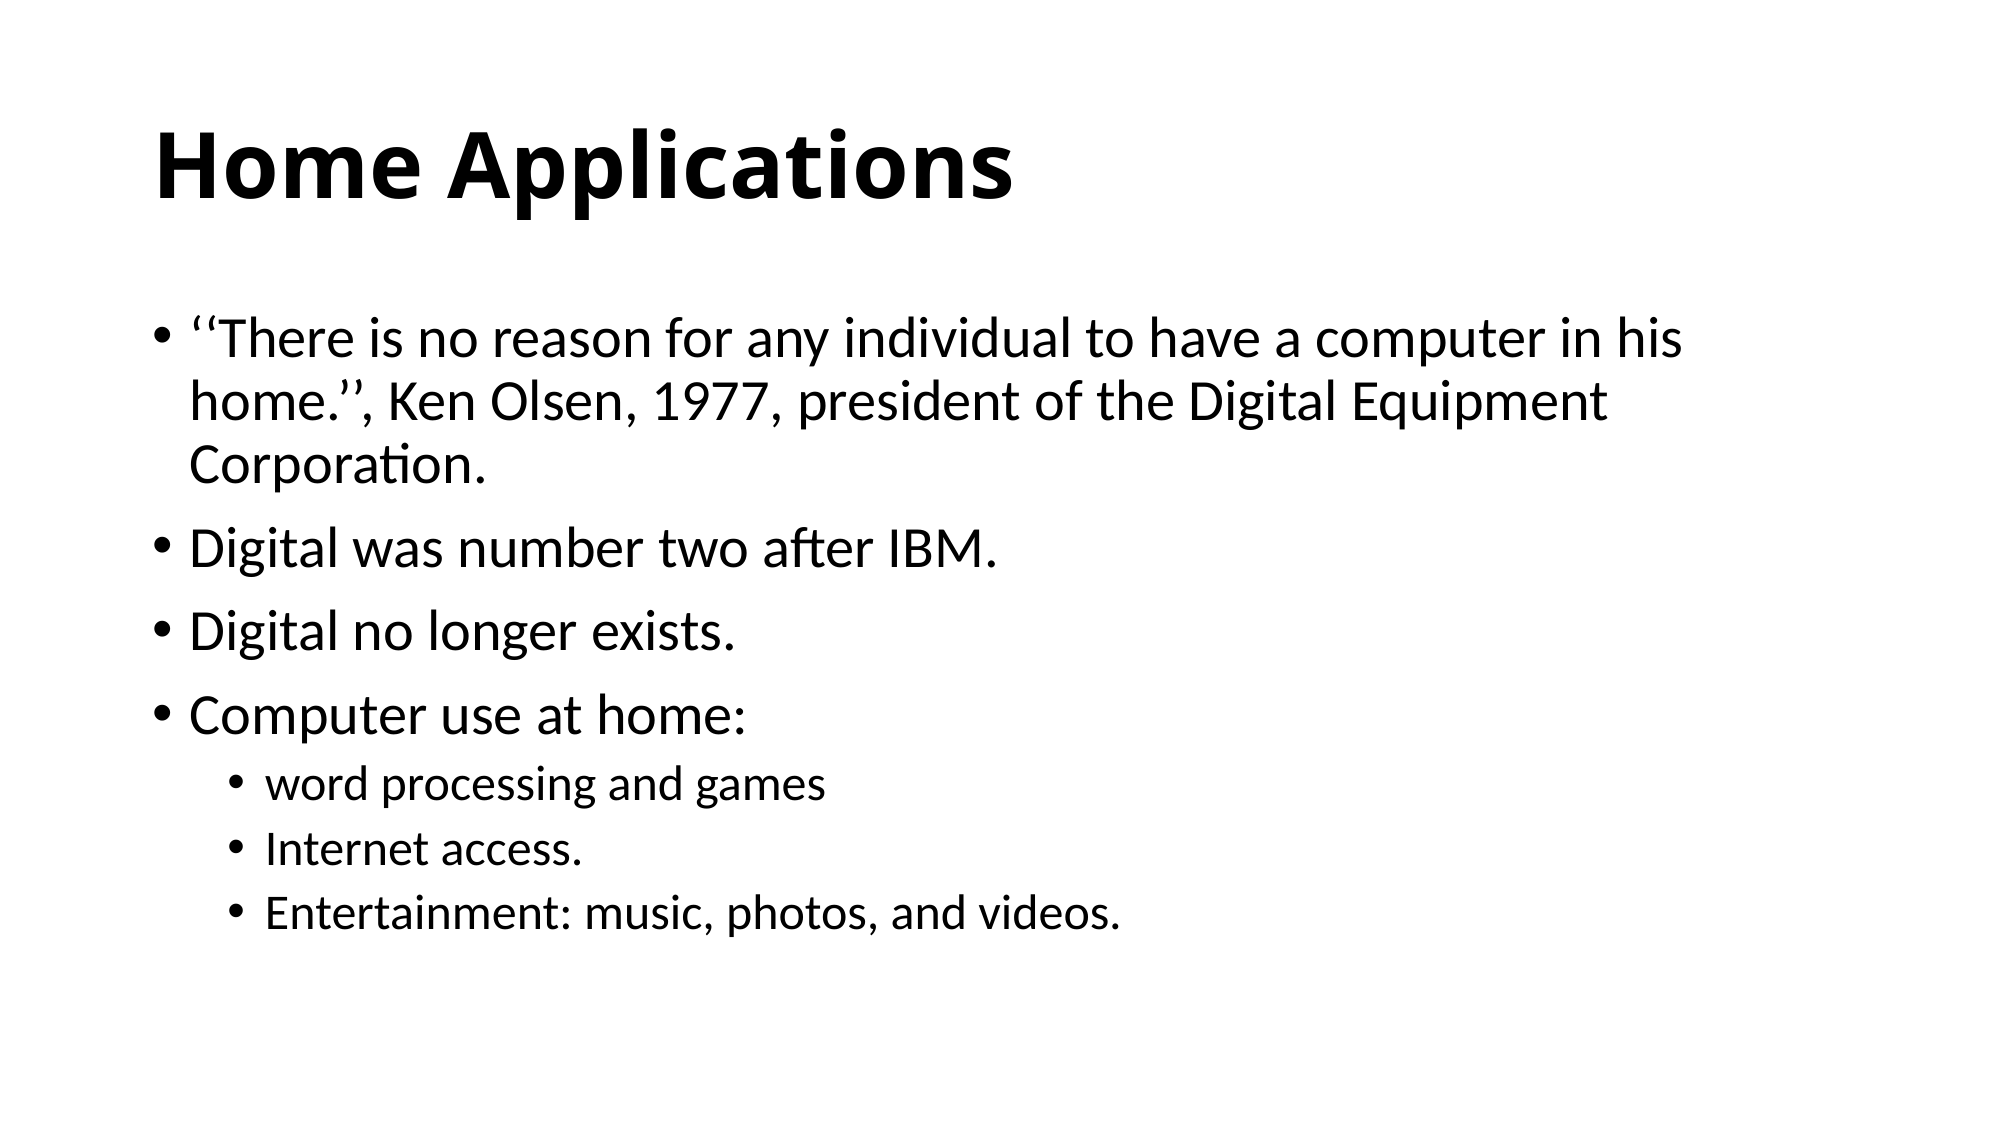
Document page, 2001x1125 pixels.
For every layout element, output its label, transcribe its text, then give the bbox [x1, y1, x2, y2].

list ‘‘There is no reason for any individual to have a computer in his home.’’, Ken Olsen, 1977, president of the Digital Equipment Corporation. Digital was number two after IBM. Digital no longer exists. Computer use at home: word processing and games Internet access. Entertainment: music, photos, and videos. [137, 299, 1863, 1014]
title Home Applications [137, 59, 1863, 278]
